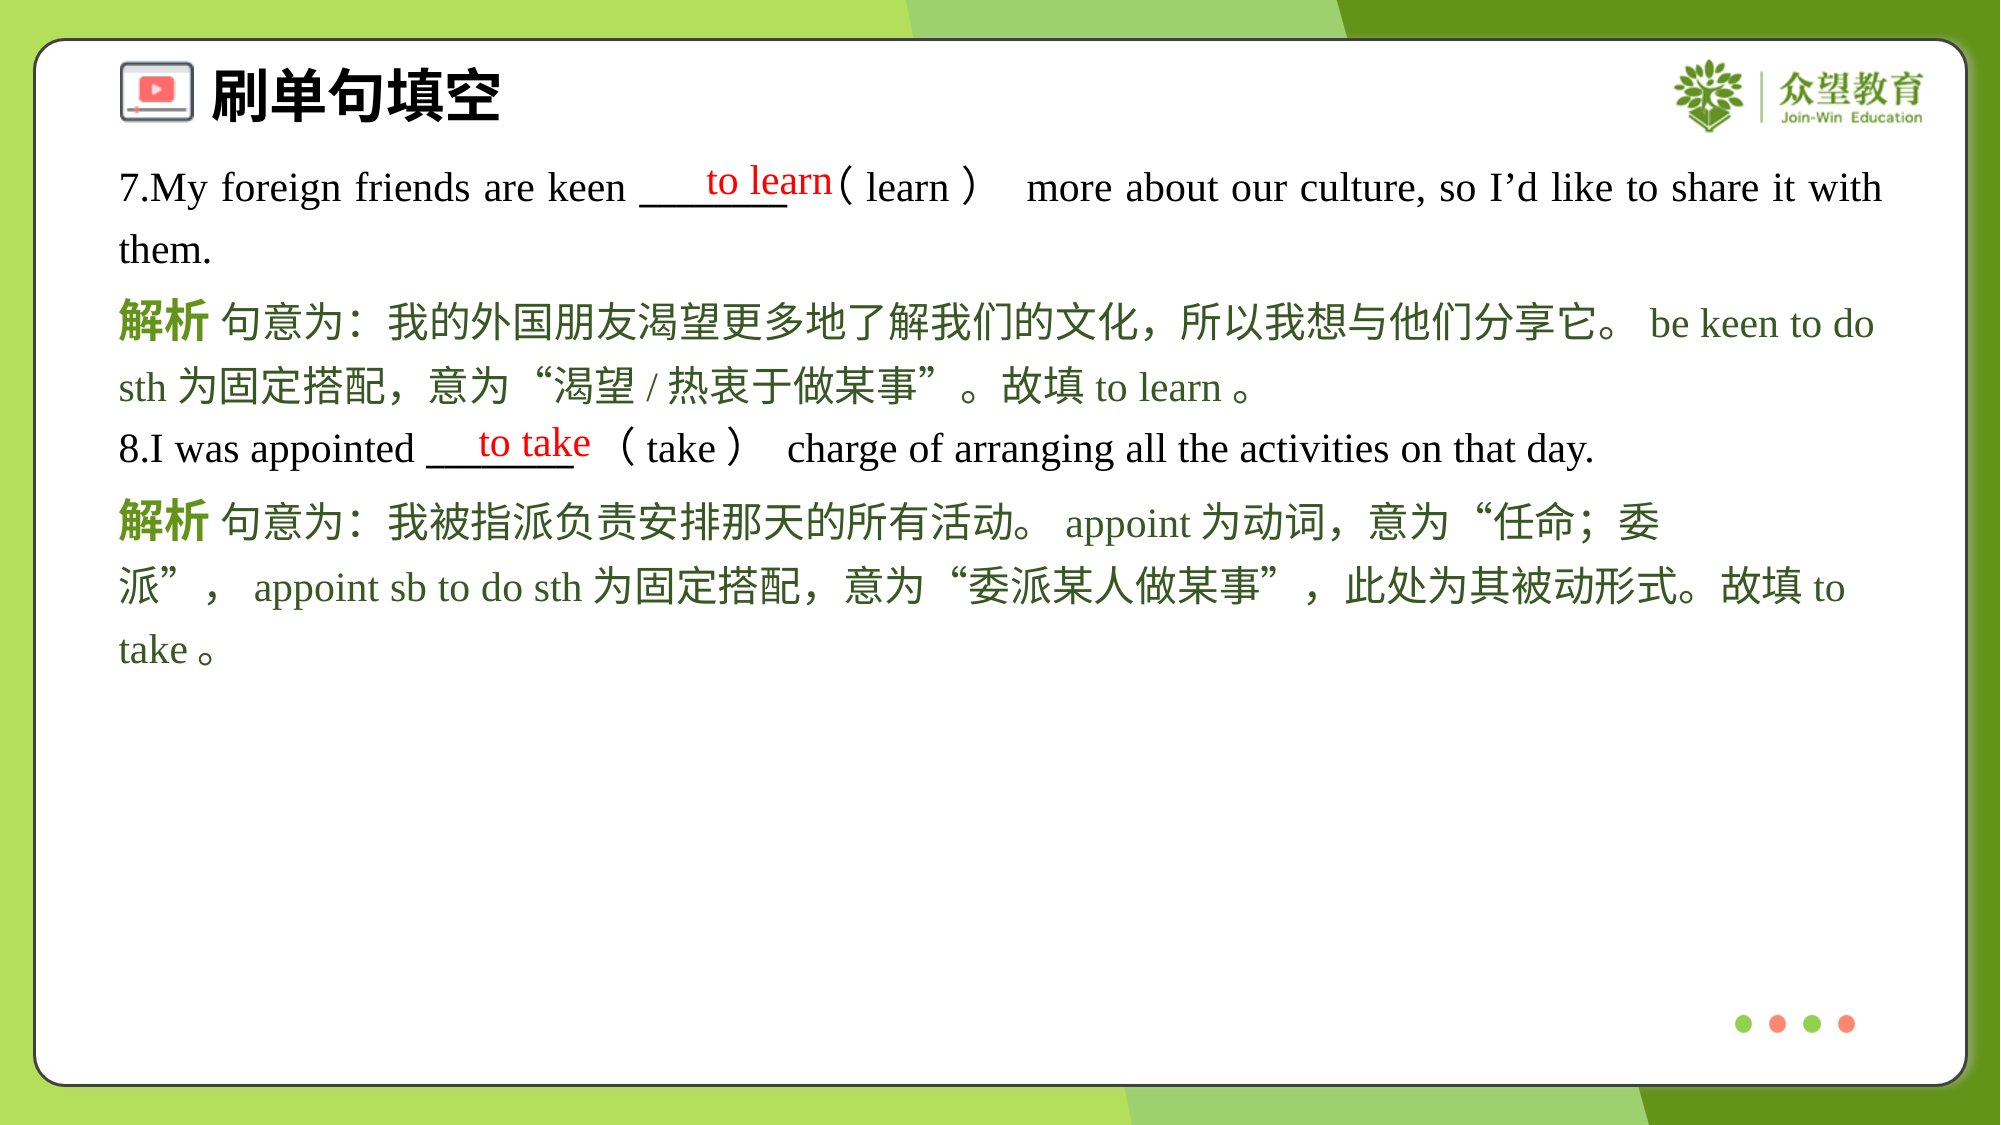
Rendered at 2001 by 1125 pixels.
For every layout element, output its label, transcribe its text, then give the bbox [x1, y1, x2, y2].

text_box 7.My foreign friends are keen ________ （learn） more about our culture, so I’d like to share it with them. [118, 146, 1883, 267]
text_box 解析 句意为：我被指派负责安排那天的所有活动。appoint为动词，意为“任命；委派”，appoint sb to do sth为固定搭配，意为“委派某人做某事”，此处为其被动形式。故填to take。 [118, 478, 1883, 605]
text_box to take [469, 402, 601, 460]
text_box 解析 句意为：我的外国朋友渴望更多地了解我们的文化，所以我想与他们分享它。be keen to do sth为固定搭配，意为“渴望/热衷于做某事”。故填to learn。 [118, 278, 1883, 404]
picture [0, 0, 2000, 1125]
text_box 8.I was appointed ________ （take） charge of arranging all the activities on that day. [118, 408, 1883, 466]
text_box to learn [696, 140, 843, 198]
